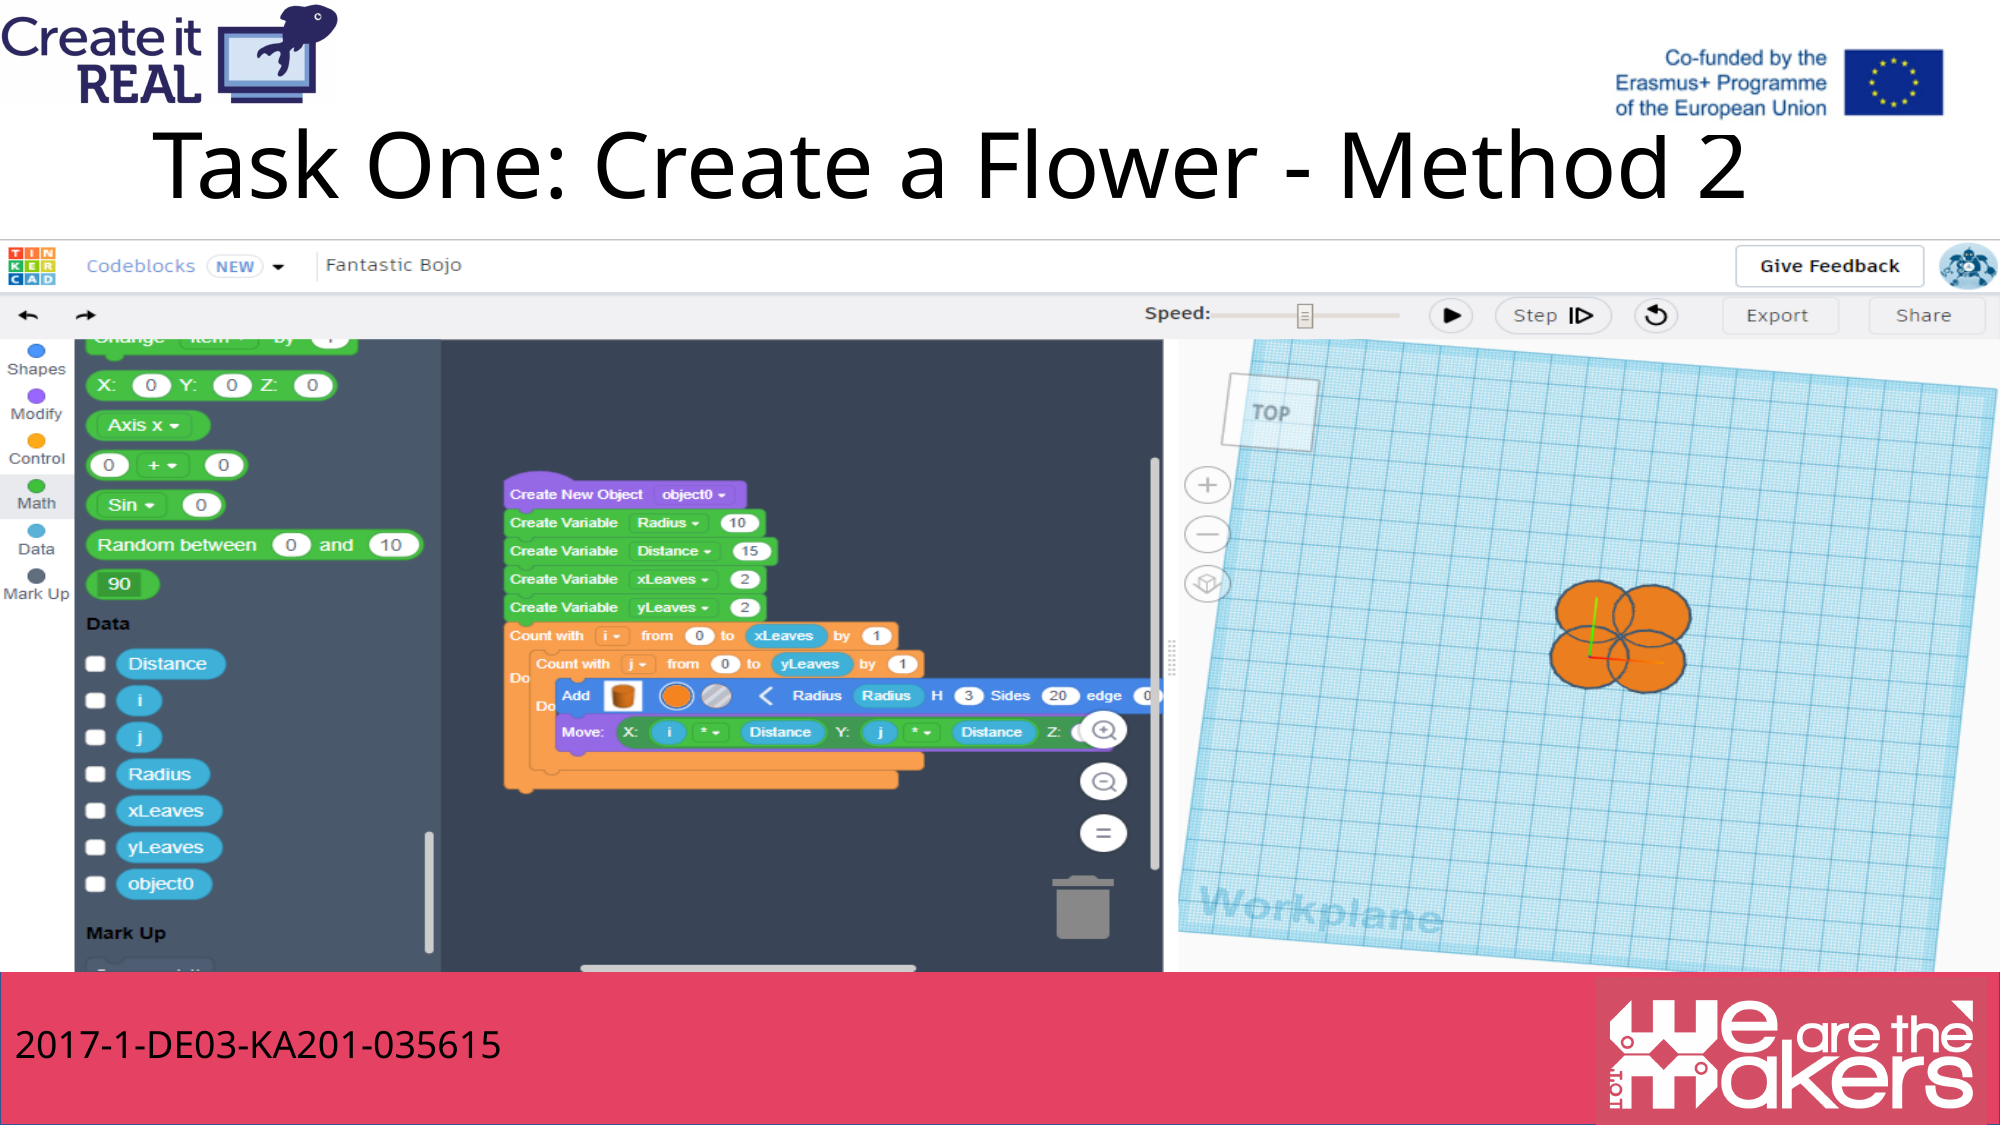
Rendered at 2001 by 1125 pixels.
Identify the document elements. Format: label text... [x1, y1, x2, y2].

text_box 2017-1-DE03-KA201-035615 [0, 1013, 581, 1074]
text_box [1990, 981, 2000, 1125]
picture [0, 0, 338, 105]
picture [1596, 30, 1961, 136]
title Task One: Create a Flower - Method 2 [137, 59, 1863, 231]
picture [0, 231, 2000, 972]
text_box [0, 980, 1591, 1125]
picture [1596, 977, 1987, 1125]
